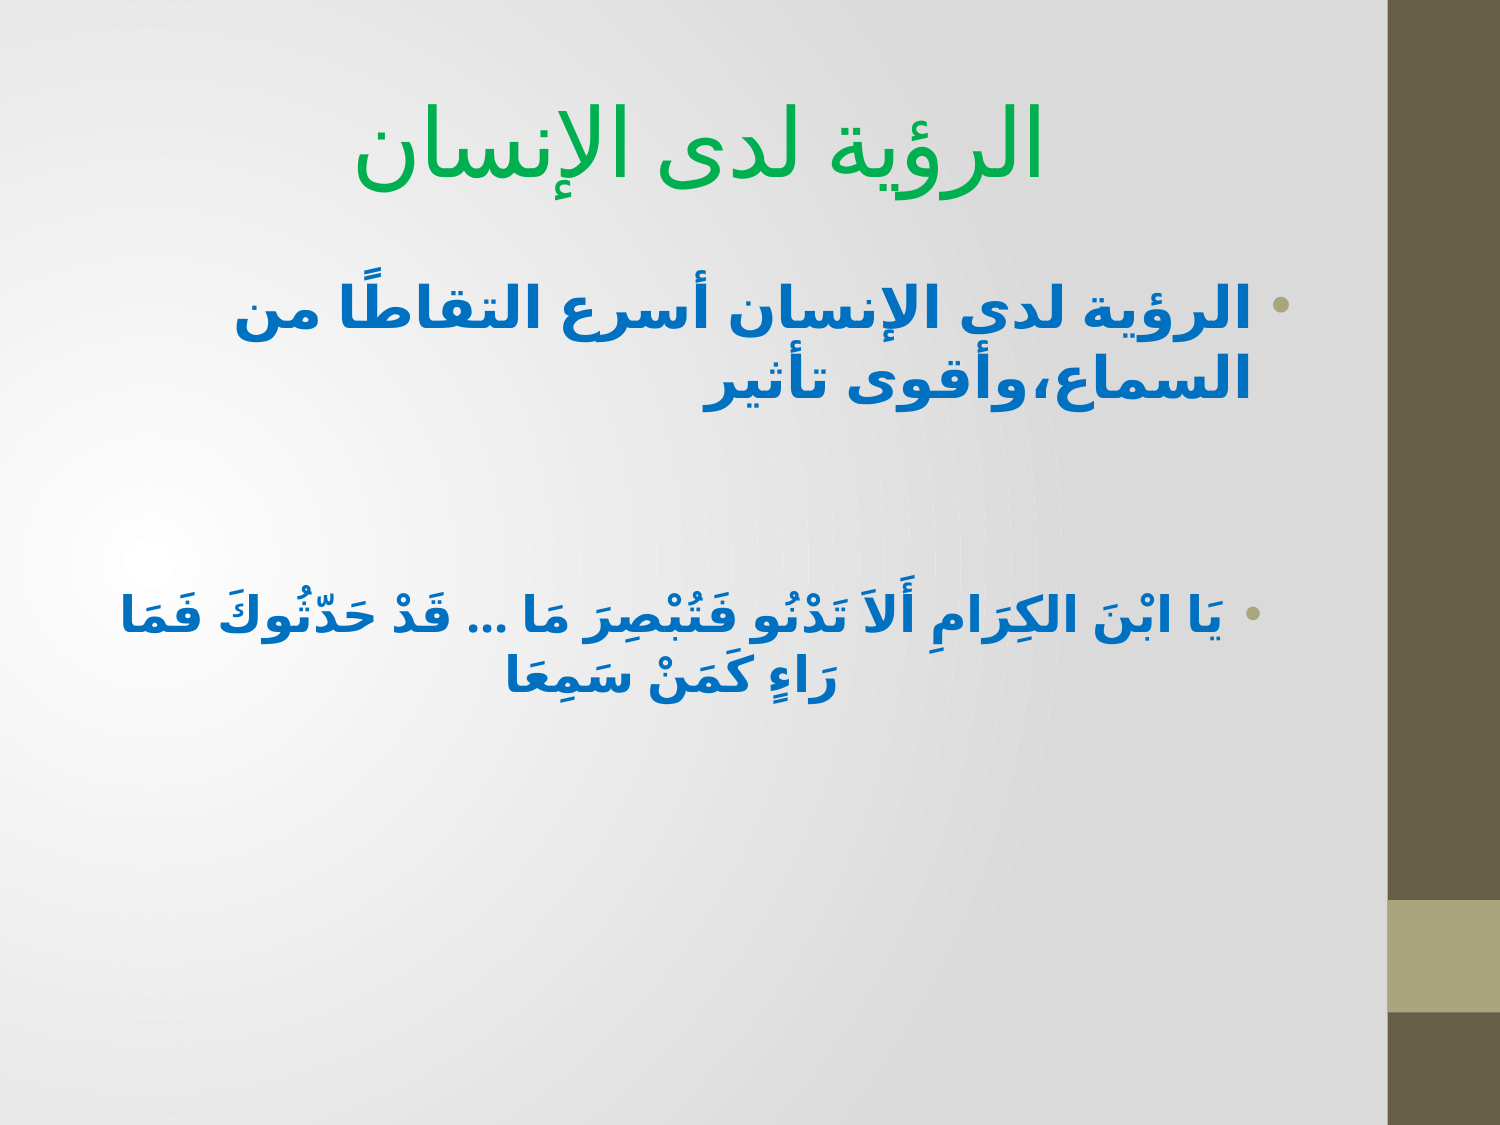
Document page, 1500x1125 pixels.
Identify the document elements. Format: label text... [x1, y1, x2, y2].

title الرؤية لدى الإنسان [75, 45, 1325, 233]
list الرؤية لدى الإنسان أسرع التقاطًا من السماع،وأقوى تأثير يَا ابْنَ الكِرَامِ أَلاَ تَدْنُو فَتُبْصِرَ مَا ... قَدْ حَدّثُوكَ فَمَا رَاءٍ كَمَنْ سَمِعَا [75, 262, 1325, 1050]
